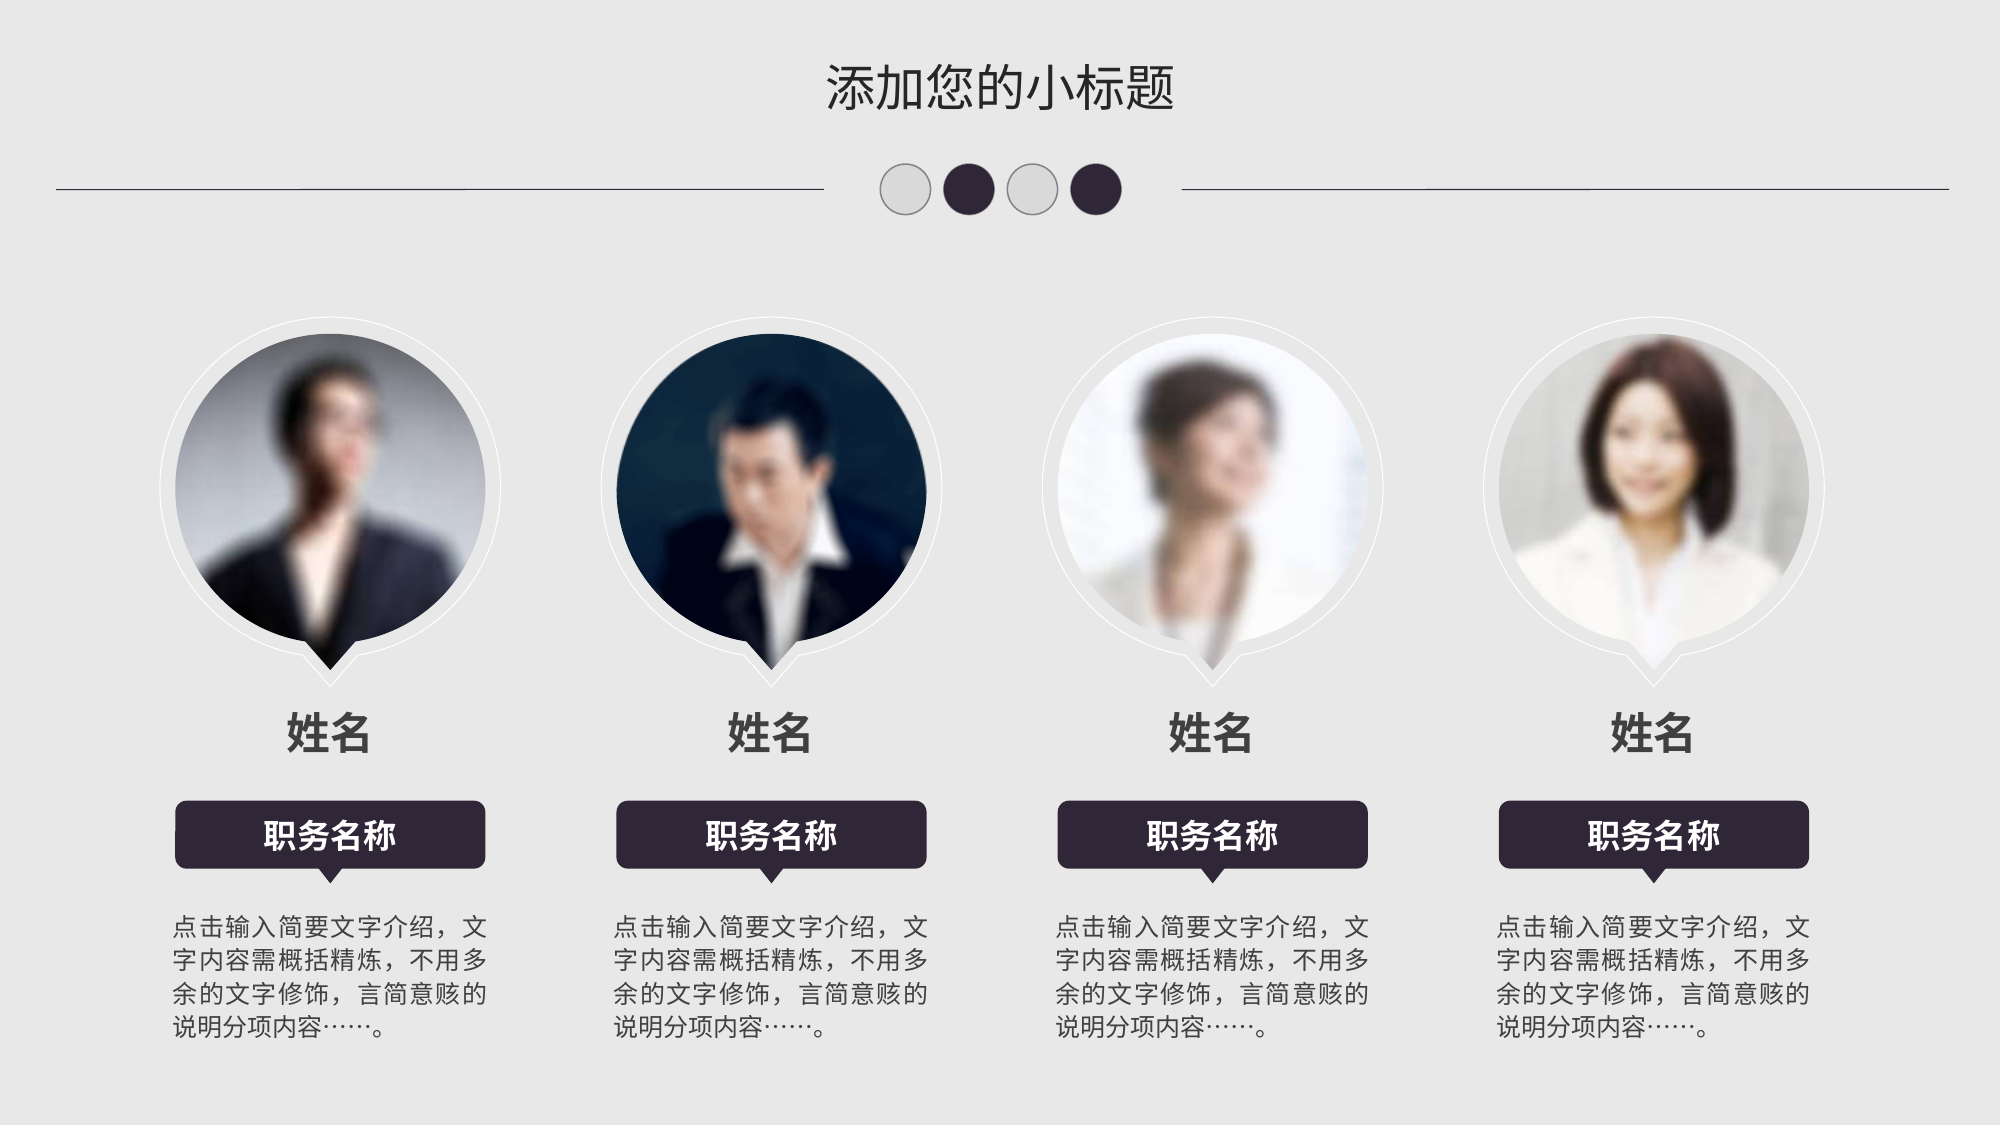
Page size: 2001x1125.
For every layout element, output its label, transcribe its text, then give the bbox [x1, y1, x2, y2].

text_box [1057, 800, 1368, 884]
text_box 点击输入简要文字介绍，文字内容需概括精炼，不用多余的文字修饰，言简意赅的说明分项内容……。 [1055, 908, 1371, 1042]
text_box [1041, 316, 1385, 689]
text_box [175, 800, 486, 884]
text_box 点击输入简要文字介绍，文字内容需概括精炼，不用多余的文字修饰，言简意赅的说明分项内容……。 [614, 908, 929, 1042]
text_box [1482, 316, 1826, 689]
text_box 添加您的小标题 [810, 49, 1190, 124]
text_box [600, 316, 943, 689]
text_box 姓名 [659, 705, 884, 774]
text_box 姓名 [1100, 705, 1325, 774]
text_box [616, 800, 927, 884]
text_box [1498, 800, 1810, 884]
text_box 点击输入简要文字介绍，文字内容需概括精炼，不用多余的文字修饰，言简意赅的说明分项内容……。 [172, 908, 488, 1042]
text_box 点击输入简要文字介绍，文字内容需概括精炼，不用多余的文字修饰，言简意赅的说明分项内容……。 [1496, 908, 1812, 1042]
text_box [158, 316, 502, 689]
text_box 姓名 [1541, 705, 1767, 774]
text_box 姓名 [218, 705, 443, 774]
